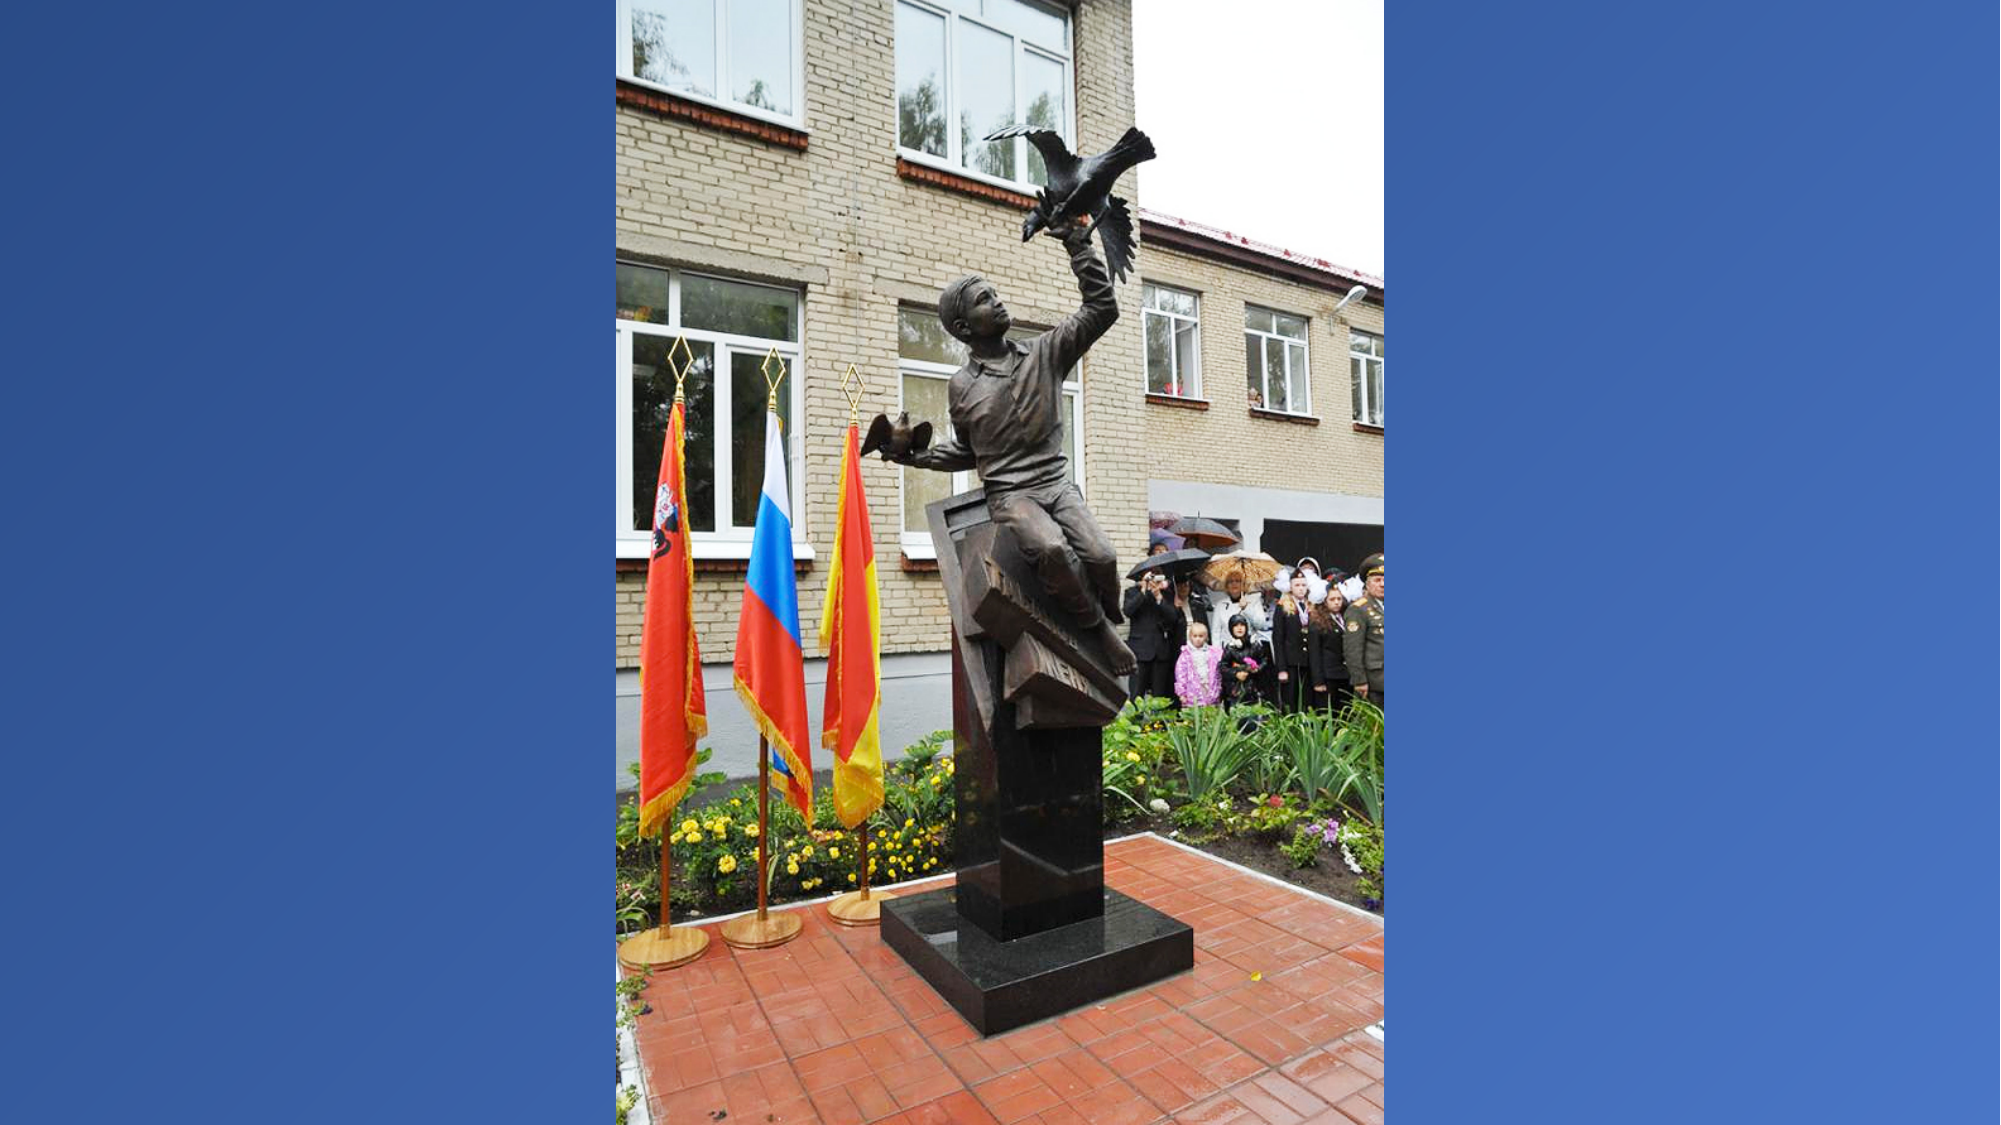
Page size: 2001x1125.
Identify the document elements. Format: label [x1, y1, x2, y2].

picture [616, 0, 1384, 1125]
